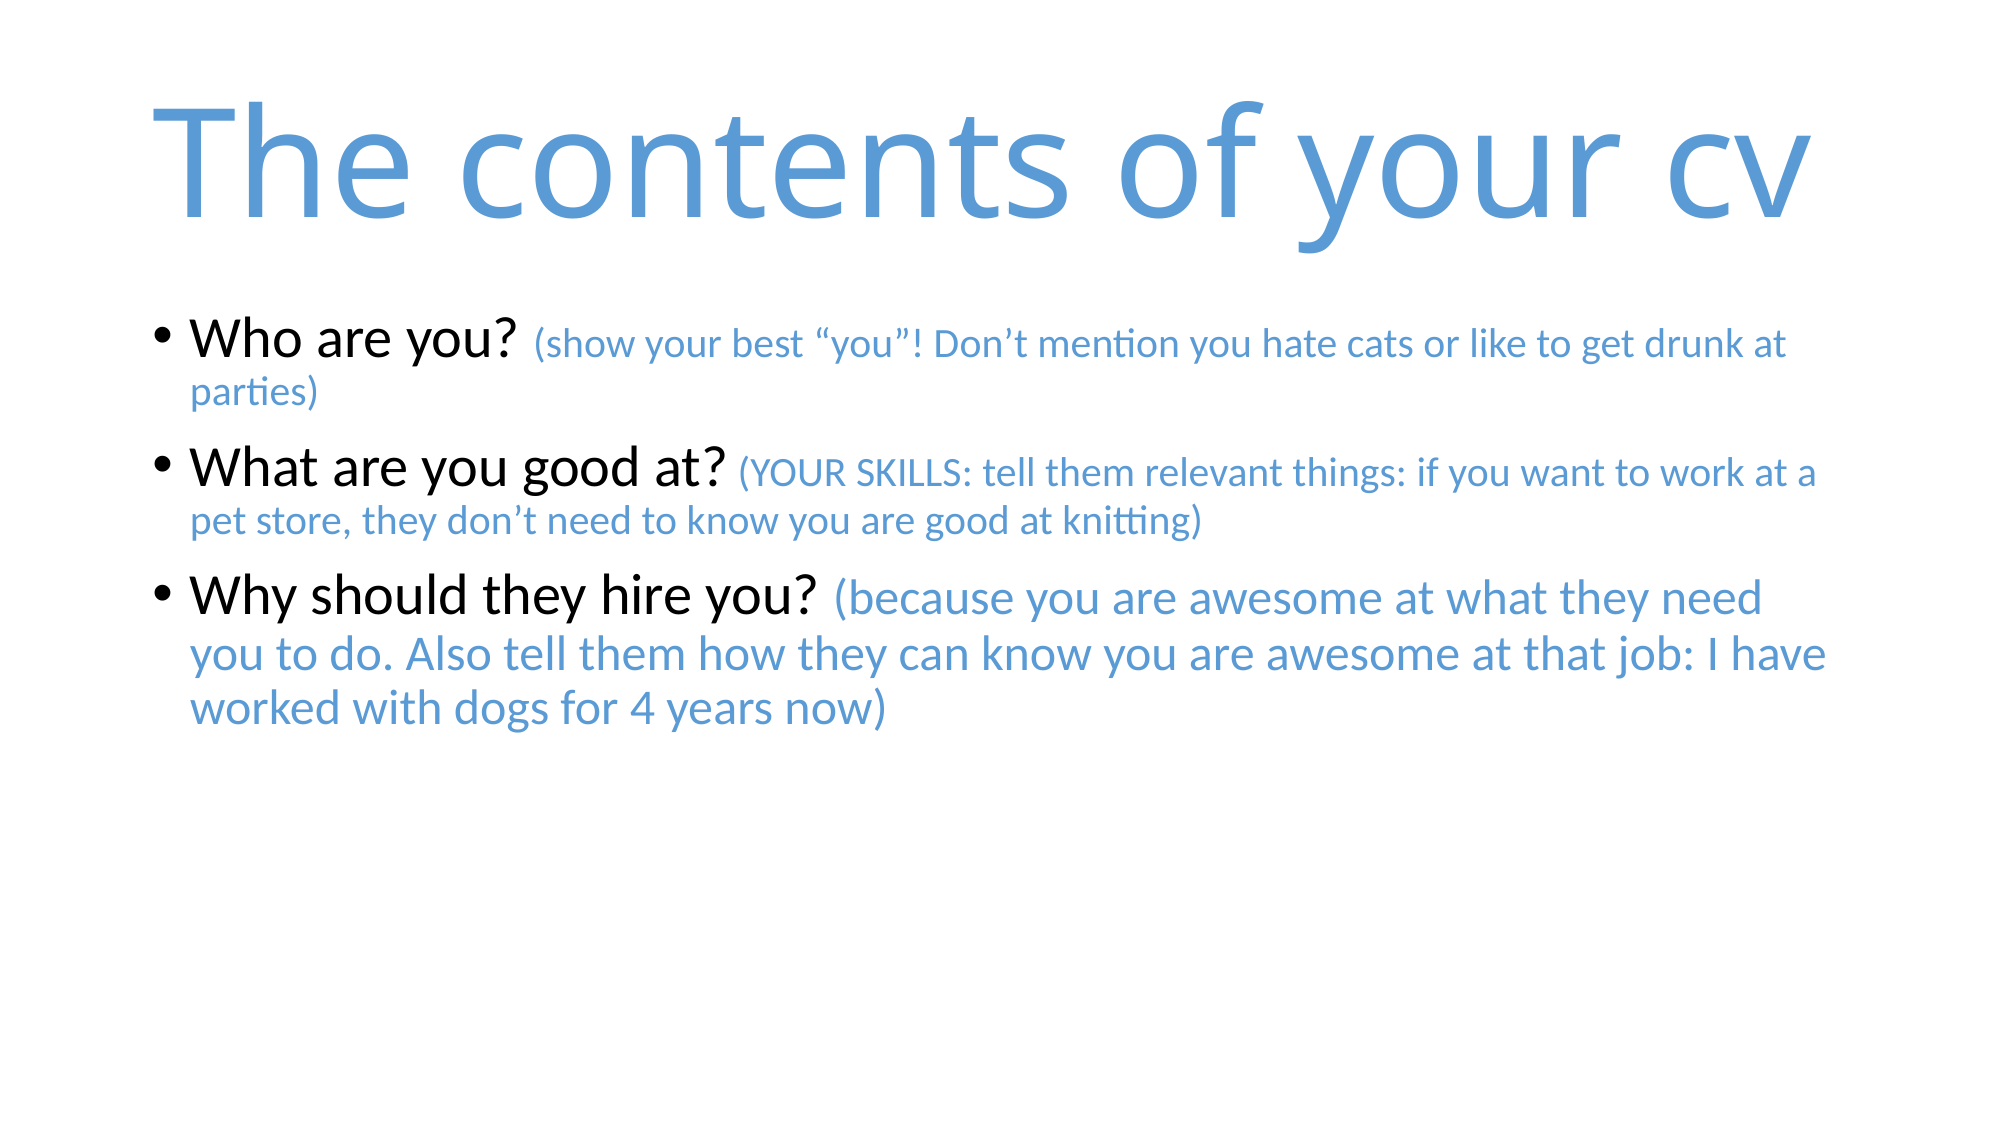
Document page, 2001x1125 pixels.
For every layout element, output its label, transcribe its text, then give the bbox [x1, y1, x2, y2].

list Who are you? (show your best “you”! Don’t mention you hate cats or like to get drunk at parties) What are you good at? (YOUR SKILLS: tell them relevant things: if you want to work at a pet store, they don’t need to know you are good at knitting) Why should they hire you? (because you are awesome at what they need you to do. Also tell them how they can know you are awesome at that job: I have worked with dogs for 4 years now) [137, 299, 1863, 1014]
title The contents of your cv [137, 59, 1916, 278]
